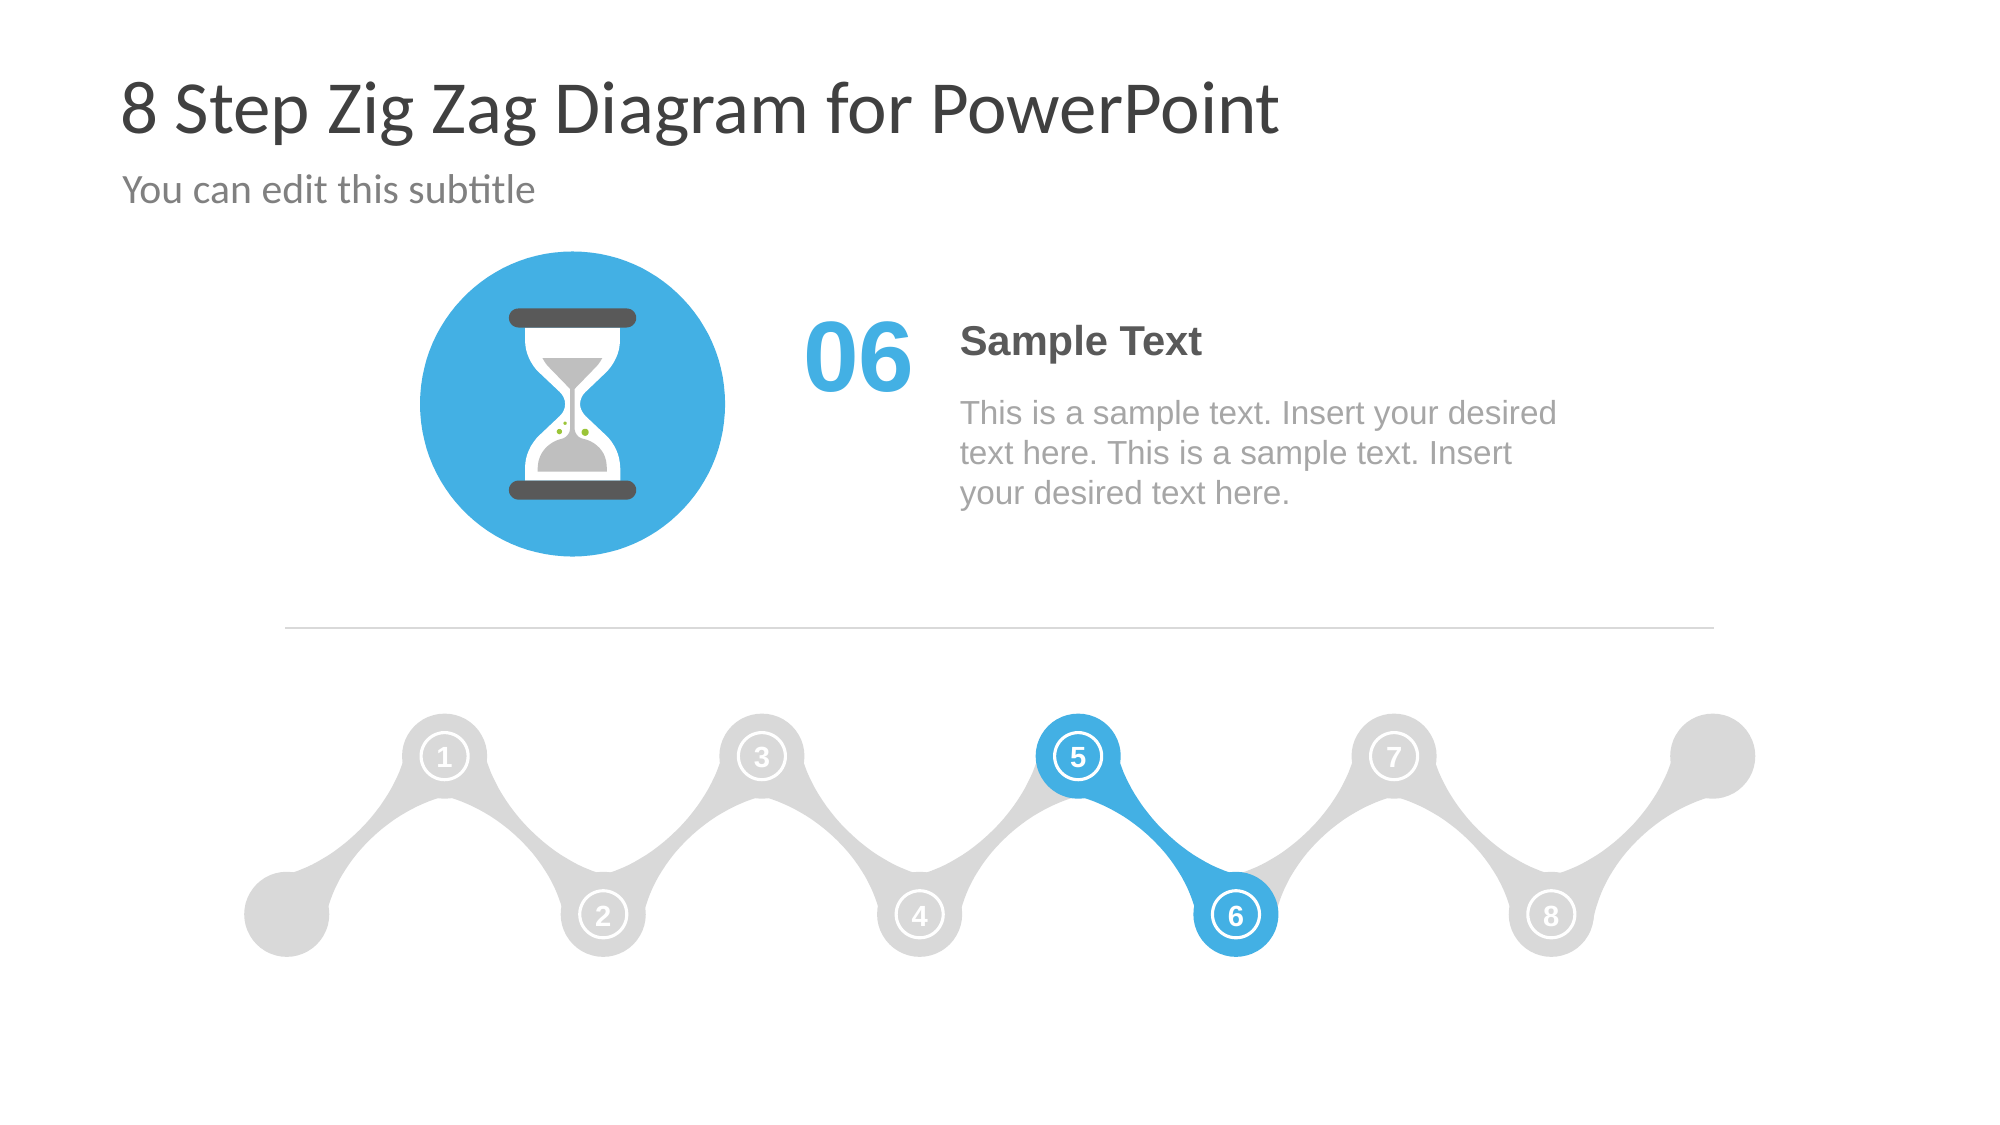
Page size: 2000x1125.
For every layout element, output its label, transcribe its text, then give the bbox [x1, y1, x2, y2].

title 8 Step Zig Zag Diagram for PowerPoint [99, 45, 1900, 162]
text_box You can edit this subtitle [107, 154, 758, 220]
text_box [243, 713, 1756, 958]
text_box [419, 251, 726, 557]
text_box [787, 283, 1582, 521]
